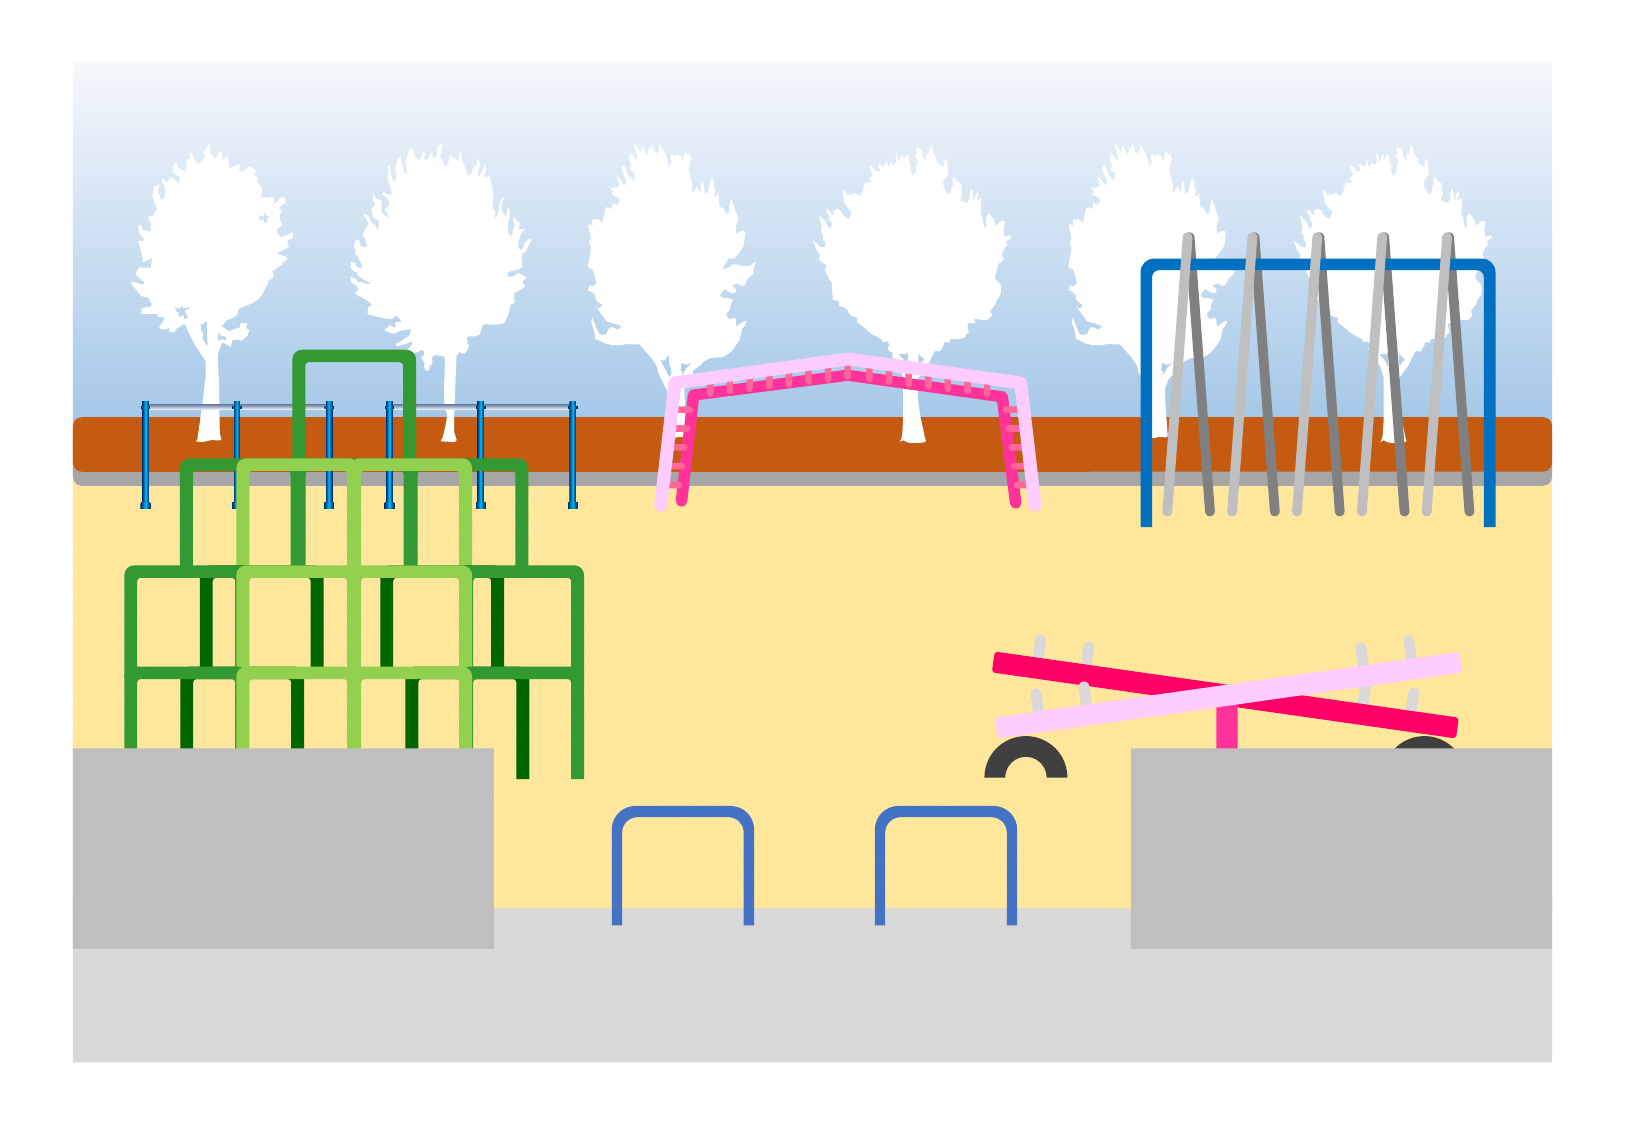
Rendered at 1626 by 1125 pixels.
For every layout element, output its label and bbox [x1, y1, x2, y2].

text_box [72, 62, 1553, 1063]
